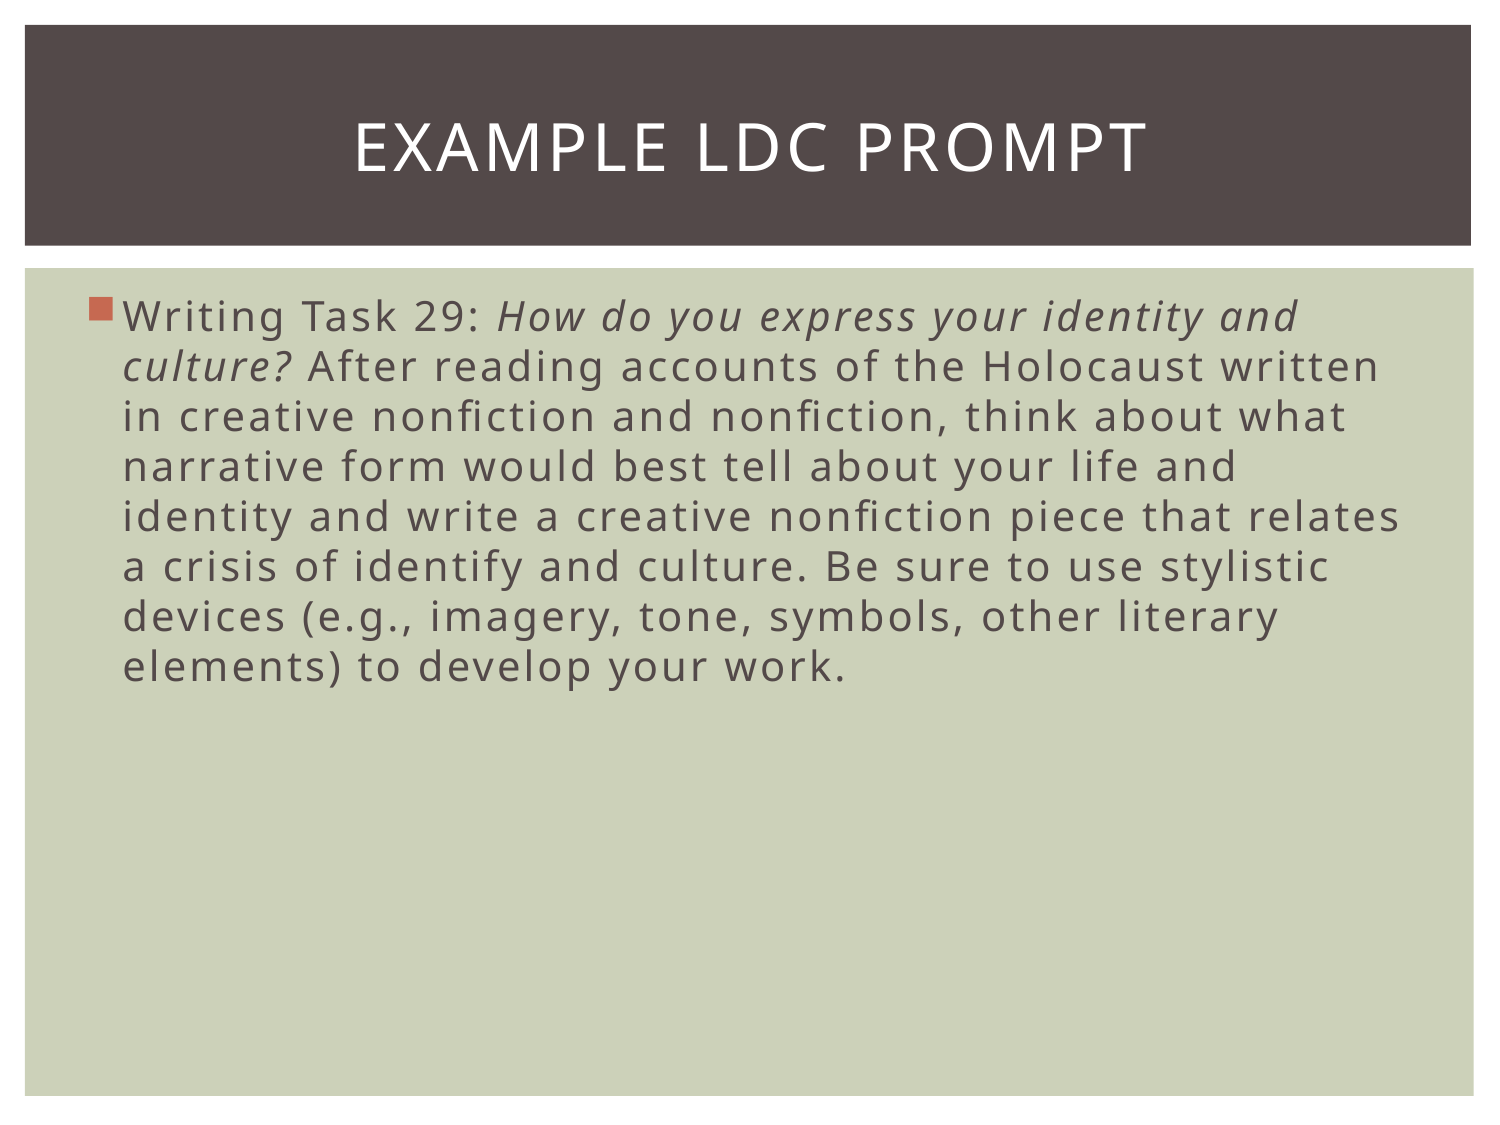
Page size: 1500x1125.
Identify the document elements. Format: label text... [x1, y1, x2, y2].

list Writing Task 29: How do you express your identity and culture? After reading accounts of the Holocaust written in creative nonfiction and nonfiction, think about what narrative form would best tell about your life and identity and write a creative nonfiction piece that relates a crisis of identify and culture. Be sure to use stylistic devices (e.g., imagery, tone, symbols, other literary elements) to develop your work. [62, 281, 1442, 1005]
title Example LDC Prompt [62, 58, 1438, 232]
